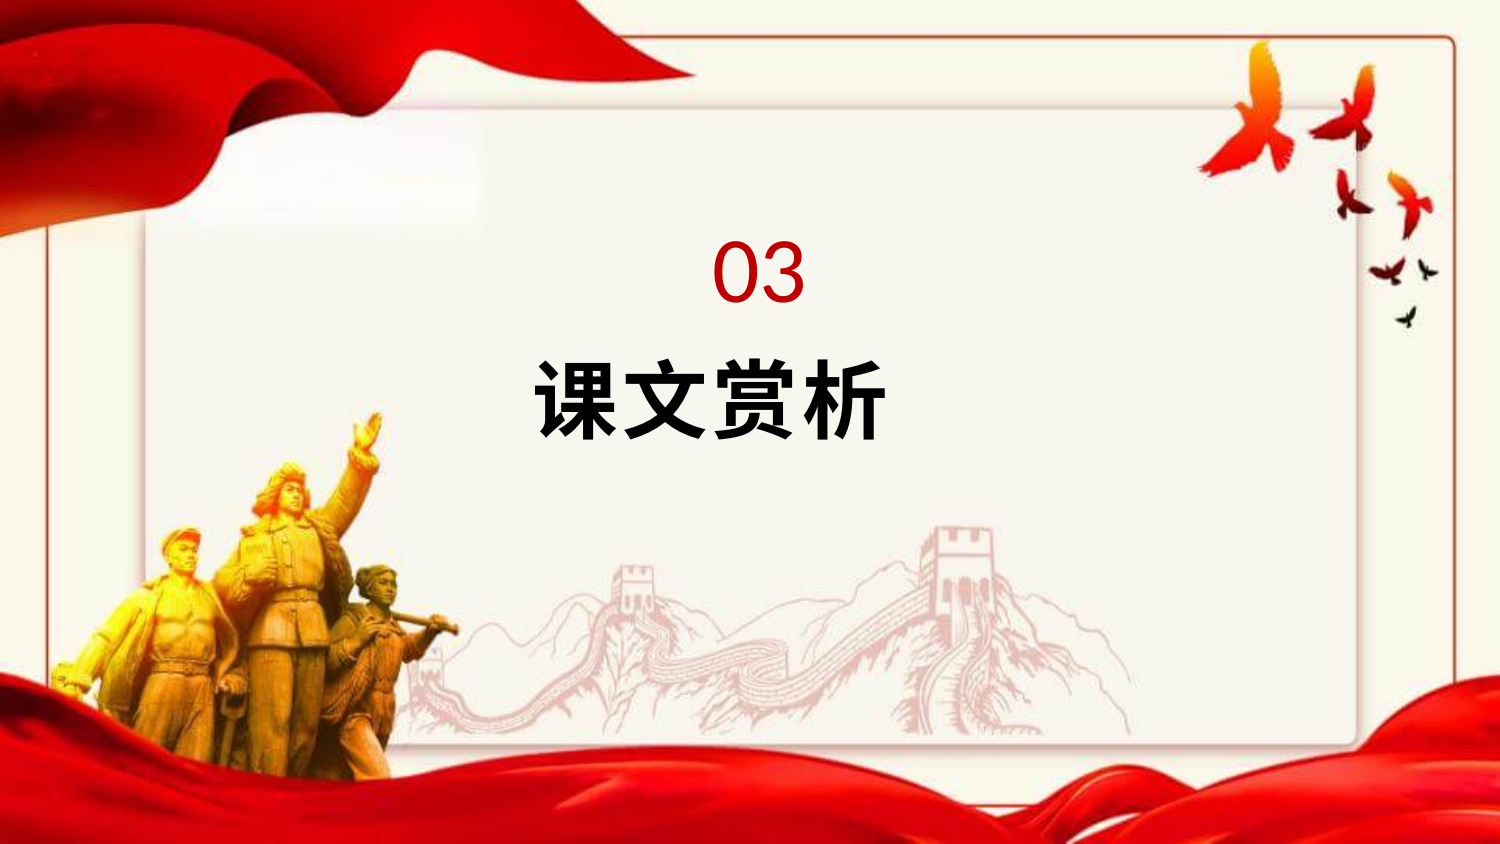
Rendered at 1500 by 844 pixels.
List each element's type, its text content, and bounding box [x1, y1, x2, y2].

text_box 课文赏析 [521, 341, 998, 456]
picture [0, 0, 1500, 844]
text_box 03 [700, 203, 819, 327]
